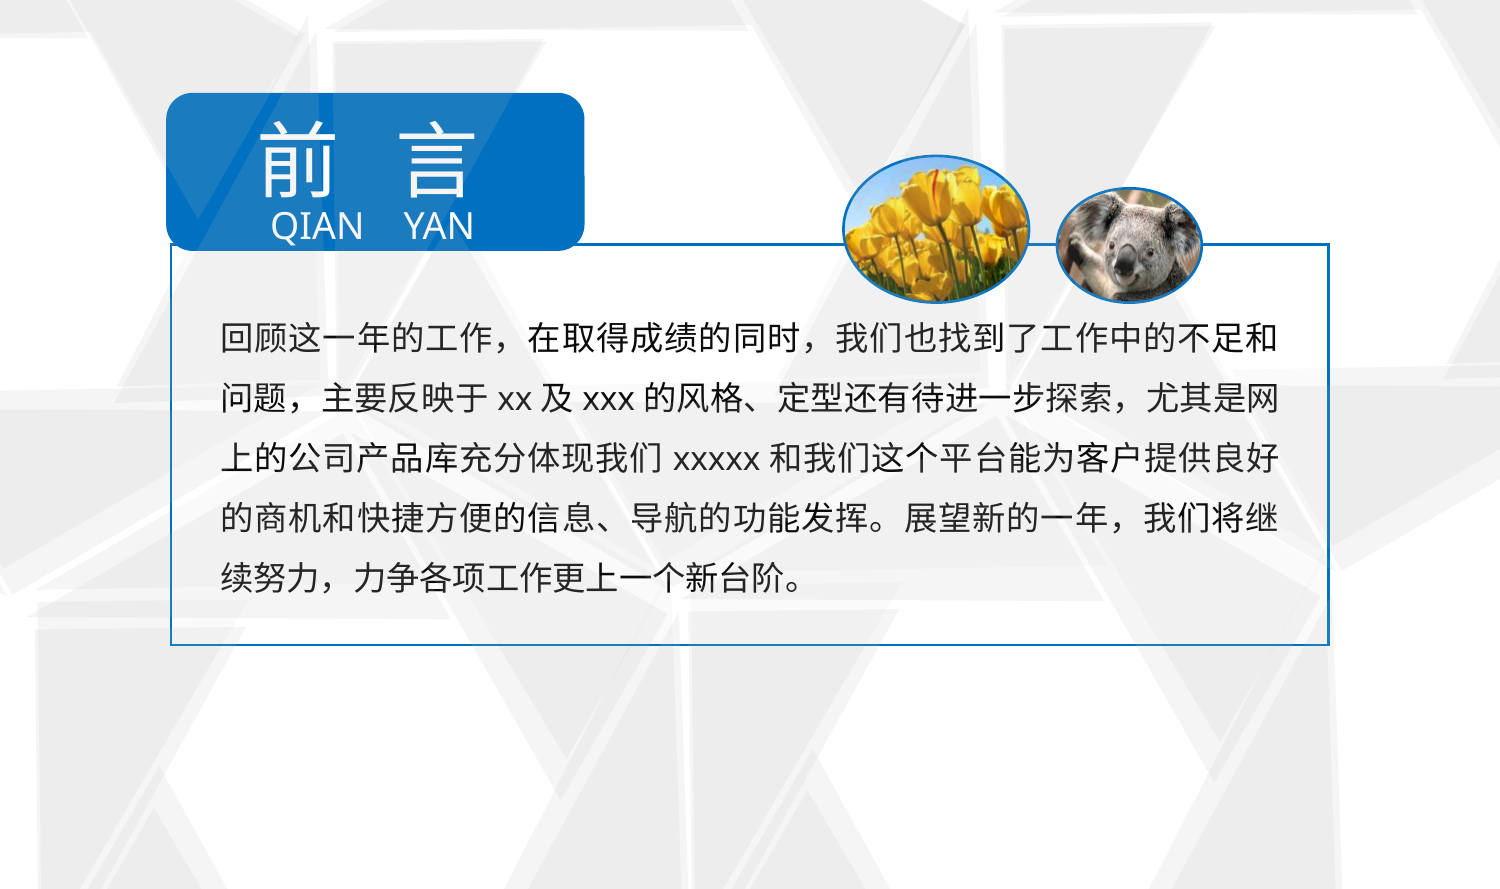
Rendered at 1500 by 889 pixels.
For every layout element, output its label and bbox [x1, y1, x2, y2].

text_box [0, 0, 1500, 889]
